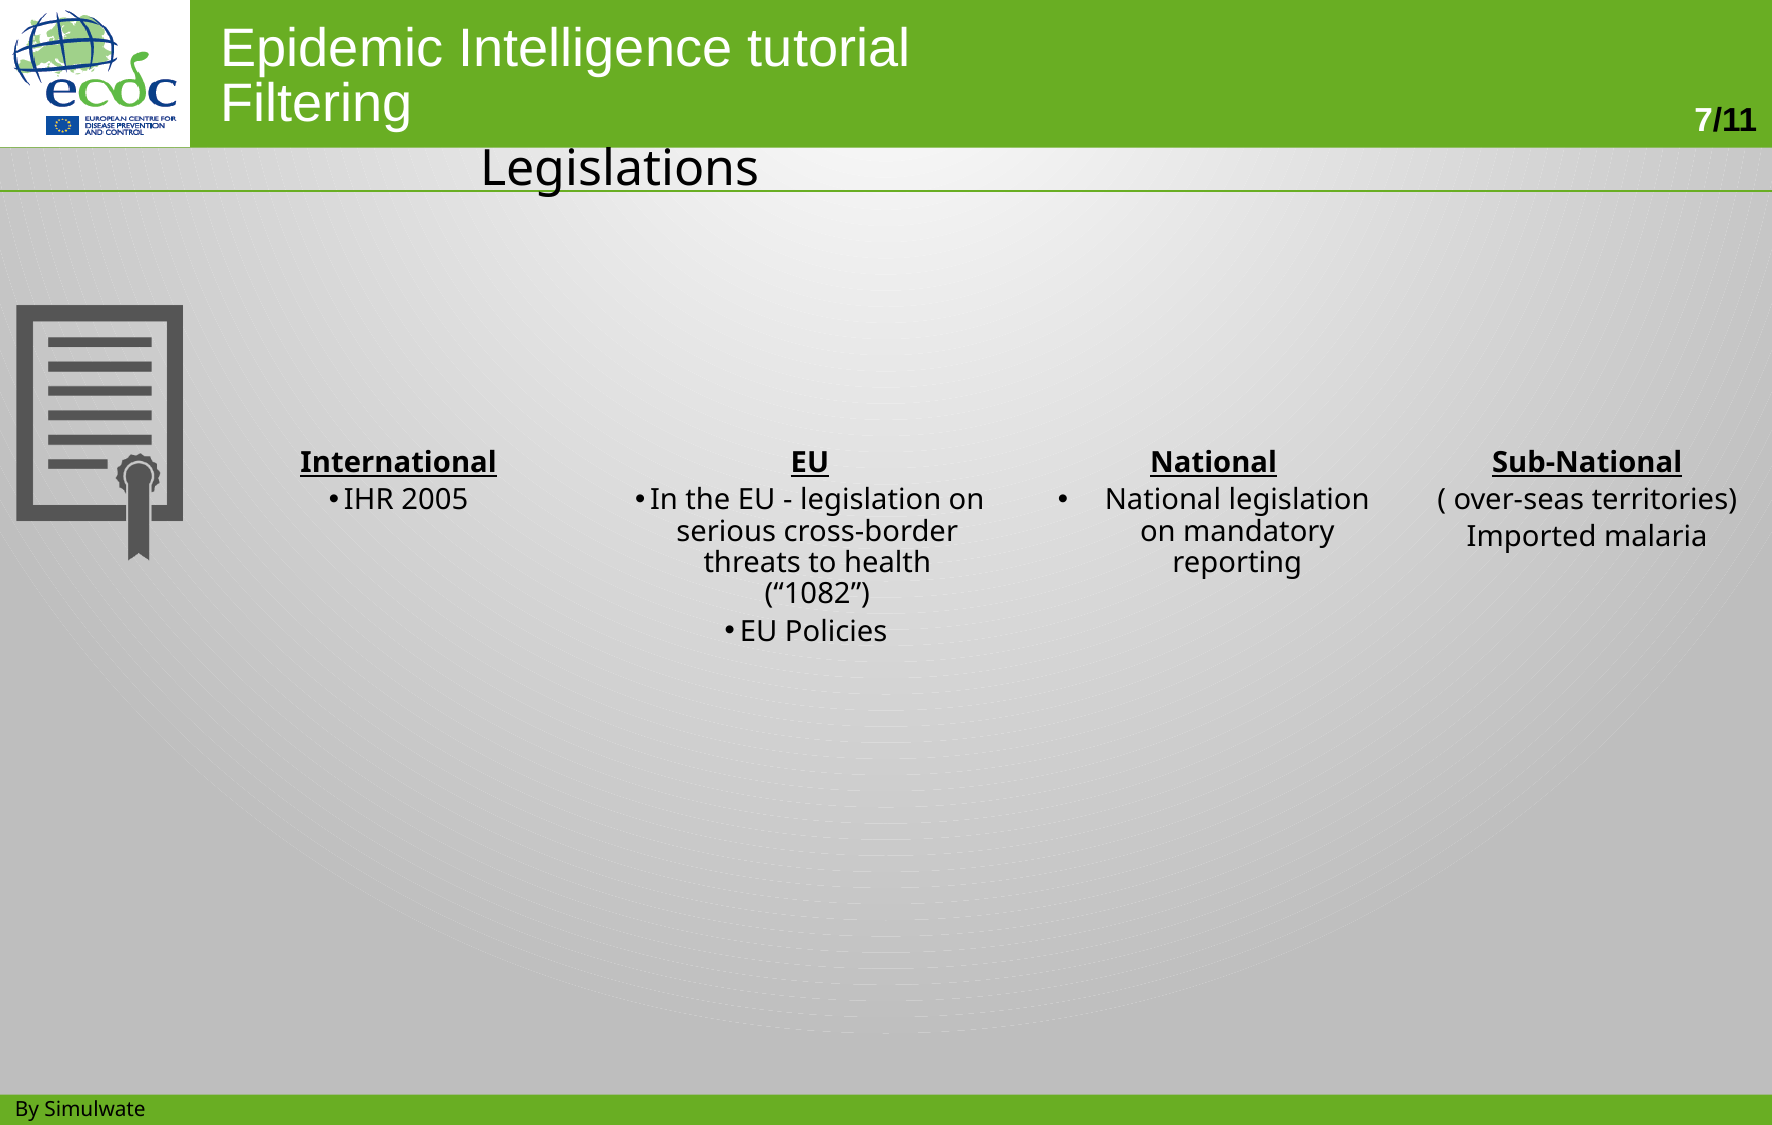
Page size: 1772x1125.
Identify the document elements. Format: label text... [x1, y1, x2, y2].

text_box National National legislation on mandatory reporting [1021, 439, 1406, 587]
picture [0, 252, 263, 579]
text_box Sub-National ( over-seas territories) Imported malaria [1406, 439, 1772, 561]
text_box International IHR 2005 [267, 439, 617, 524]
text_box Legislations [184, 134, 1056, 204]
text_box EU In the EU - legislation on serious cross-border threats to health (“1082”) EU Policies [617, 439, 1002, 655]
picture [0, 0, 190, 147]
